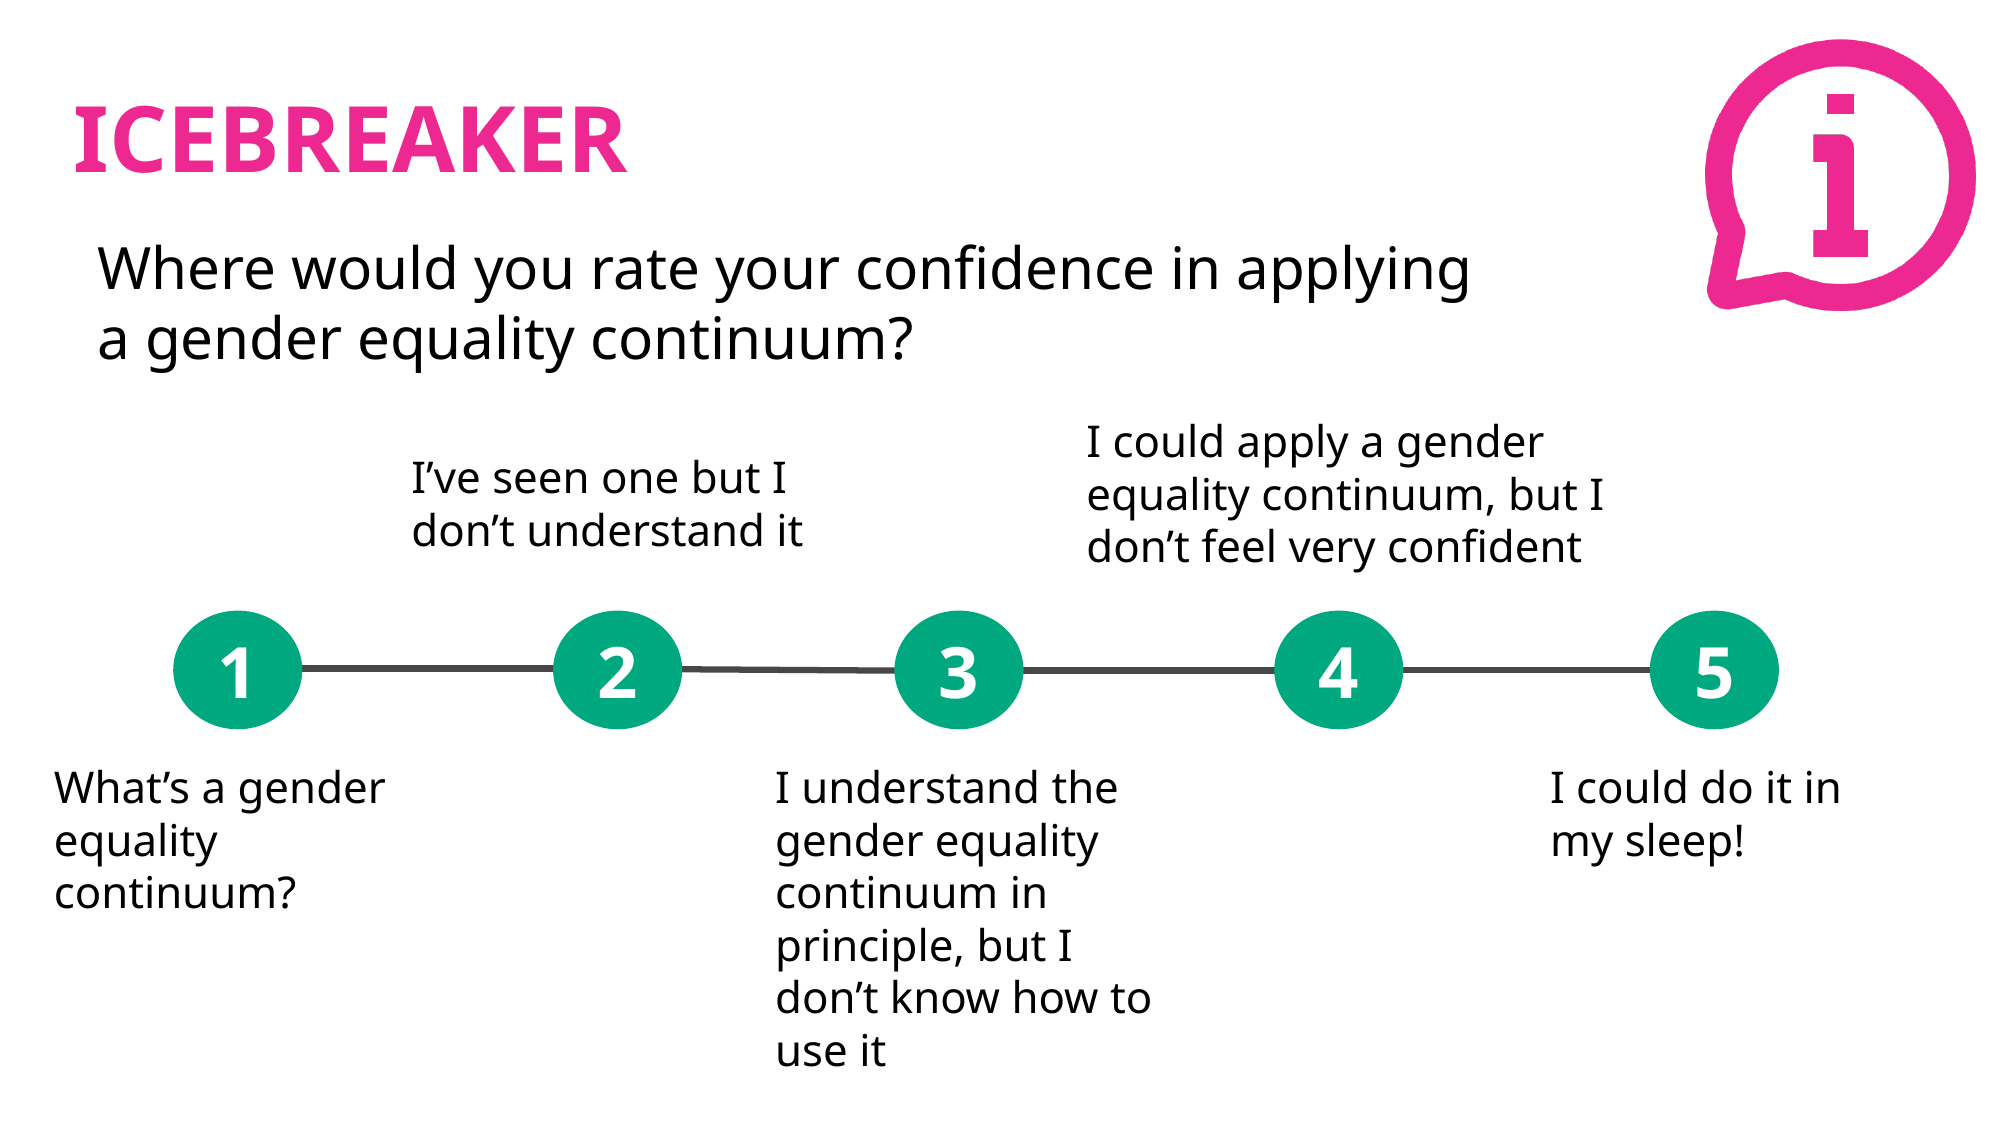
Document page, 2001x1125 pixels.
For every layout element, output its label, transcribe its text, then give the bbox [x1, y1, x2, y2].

text_box 1 [173, 611, 302, 729]
text_box 2 [554, 680, 681, 729]
title ICEBREAKER [58, 33, 1698, 252]
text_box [226, 668, 1730, 672]
text_box 2 [553, 611, 682, 667]
text_box 4 [1275, 680, 1402, 729]
text_box Where would you rate your confidence in applying a gender equality continuum? [82, 216, 1535, 434]
text_box I’ve seen one but I don’t understand it [396, 434, 833, 568]
text_box I could do it in my sleep! [1534, 744, 1894, 878]
text_box 4 [1275, 611, 1403, 667]
text_box 3 [895, 611, 1023, 667]
text_box I understand the gender equality continuum in principle, but I don’t know how to use it [760, 744, 1197, 878]
picture [1699, 33, 1982, 317]
text_box What’s a gender equality continuum? [39, 744, 476, 878]
text_box I could apply a gender equality continuum, but I don’t feel very confident [1071, 398, 1651, 532]
text_box 5 [1650, 611, 1779, 729]
text_box 3 [896, 680, 1022, 729]
